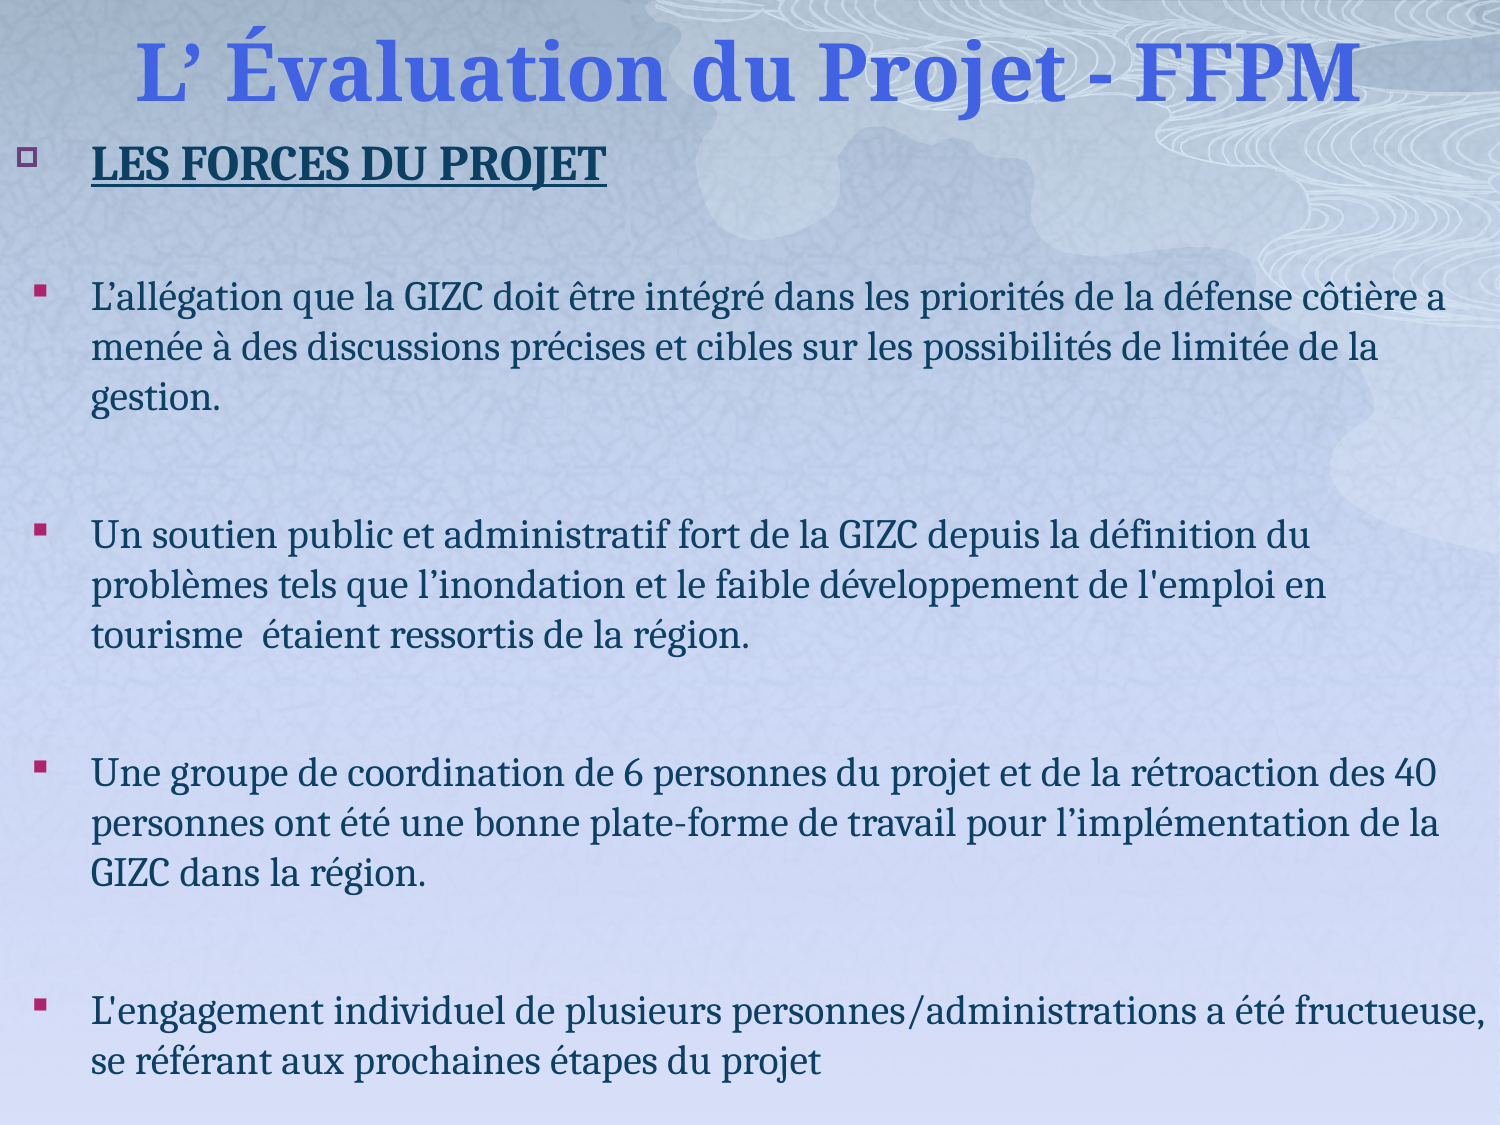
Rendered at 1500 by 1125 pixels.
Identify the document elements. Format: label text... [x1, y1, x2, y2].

list LES FORCES DU PROJET L’allégation que la GIZC doit être intégré dans les priorités de la défense côtière a menée à des discussions précises et cibles sur les possibilités de limitée de la gestion. Un soutien public et administratif fort de la GIZC depuis la définition du problèmes tels que l’inondation et le faible développement de l'emploi en tourisme étaient ressortis de la région. Une groupe de coordination de 6 personnes du projet et de la rétroaction des 40 personnes ont été une bonne plate-forme de travail pour l’implémentation de la GIZC dans la région. L'engagement individuel de plusieurs personnes/administrations a été fructueuse, se référant aux prochaines étapes du projet [0, 123, 1500, 850]
title L’ Évaluation du Projet - FFPM [75, 0, 1425, 123]
